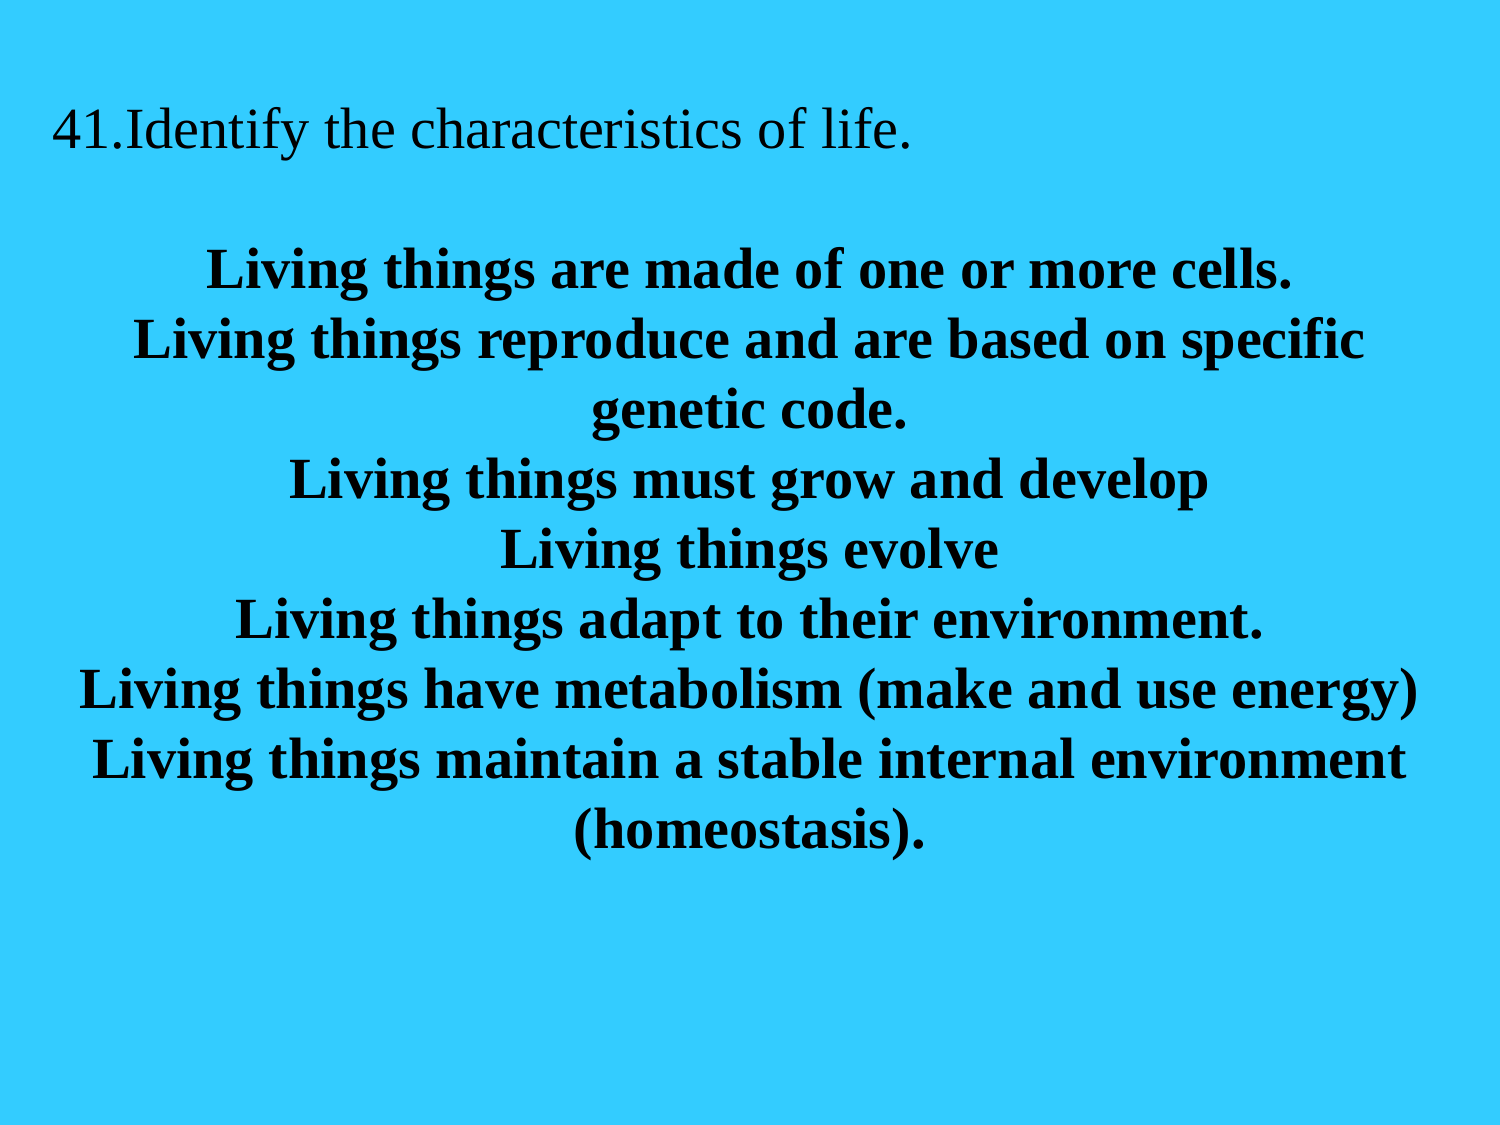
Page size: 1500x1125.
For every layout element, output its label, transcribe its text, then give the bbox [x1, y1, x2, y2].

text_box Identify the characteristics of life. Living things are made of one or more cells. Living things reproduce and are based on specific genetic code. Living things must grow and develop Living things evolve Living things adapt to their environment. Living things have metabolism (make and use energy) Living things maintain a stable internal environment (homeostasis). [37, 82, 1463, 938]
